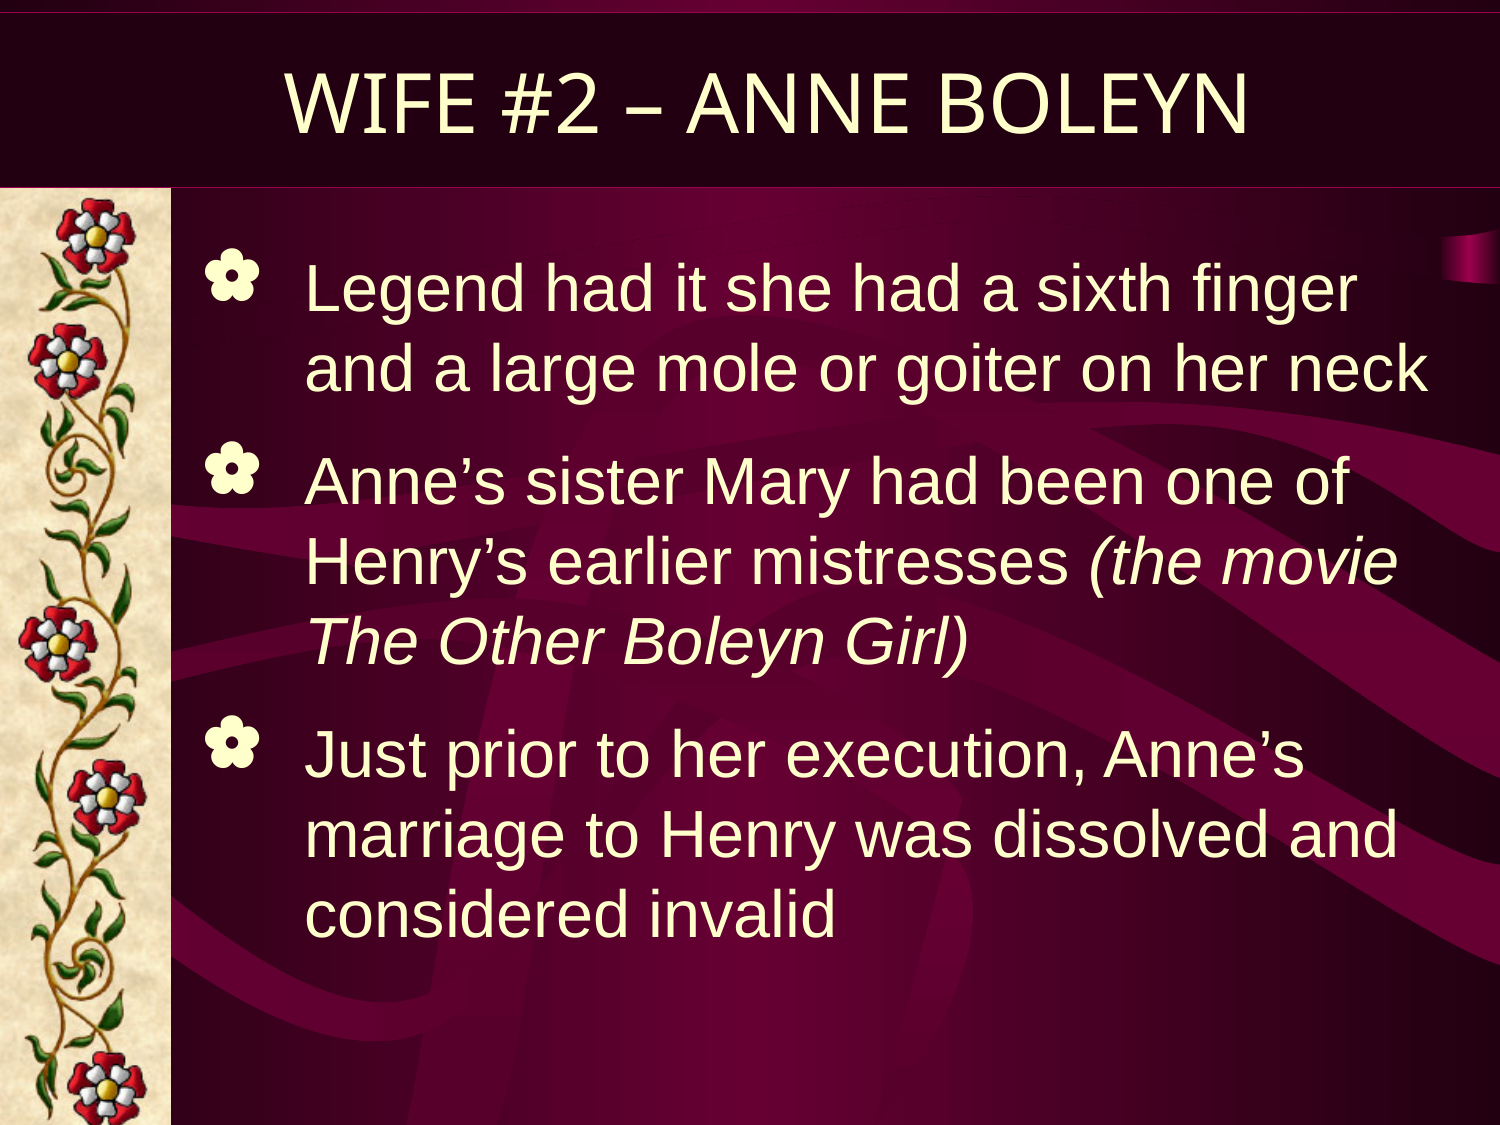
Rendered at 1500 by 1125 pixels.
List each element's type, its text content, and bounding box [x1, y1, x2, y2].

text_box WIFE #2 – ANNE BOLEYN [0, 12, 1500, 188]
text_box Legend had it she had a sixth finger and a large mole or goiter on her neck Anne’s sister Mary had been one of Henry’s earlier mistresses (the movie The Other Boleyn Girl) Just prior to her execution, Anne’s marriage to Henry was dissolved and considered invalid [187, 237, 1450, 959]
picture [0, 127, 171, 1125]
